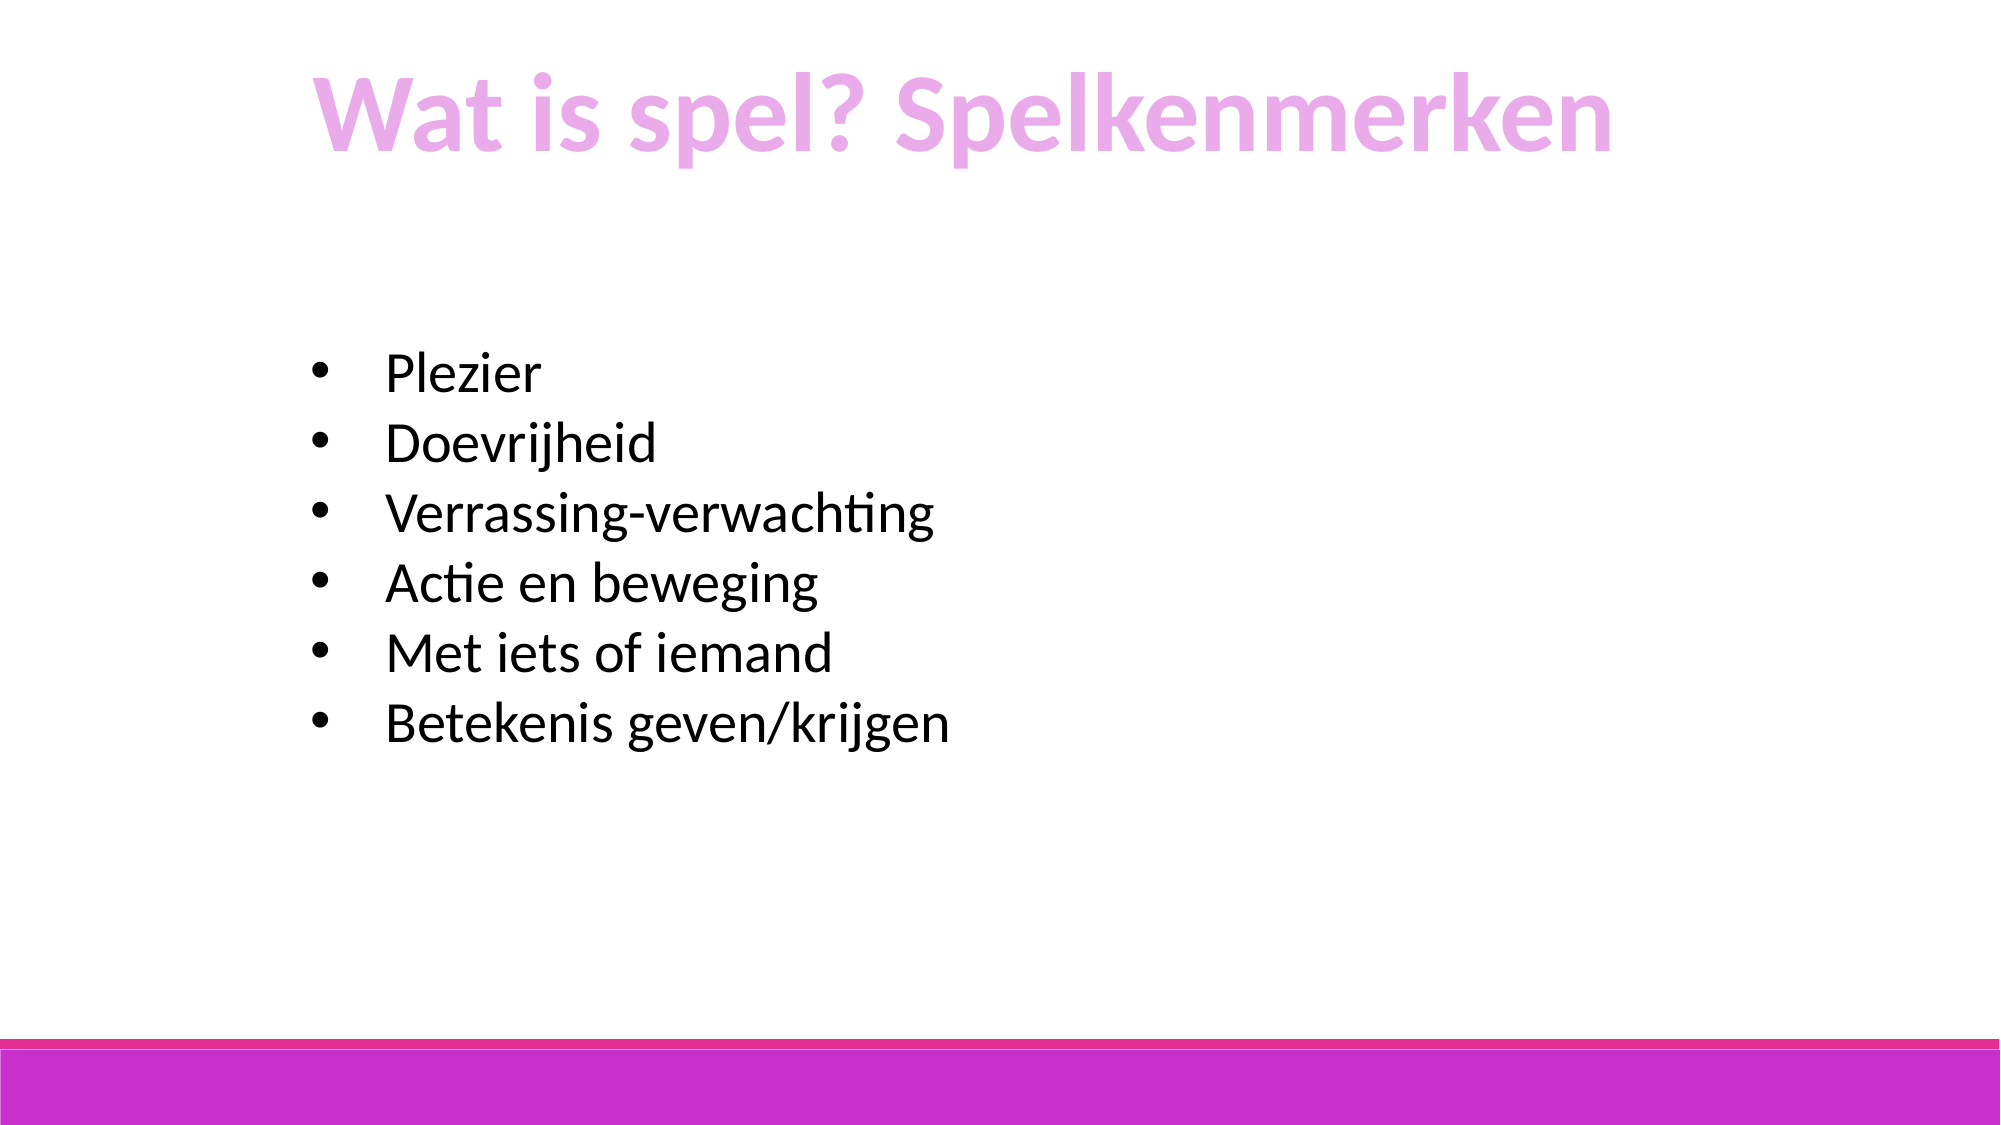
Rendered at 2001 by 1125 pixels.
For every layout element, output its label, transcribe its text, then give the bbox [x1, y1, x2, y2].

text_box Plezier Doevrijheid Verrassing-verwachting Actie en beweging Met iets of iemand Betekenis geven/krijgen [295, 326, 967, 762]
text_box Wat is spel? Spelkenmerken [297, 31, 1633, 182]
